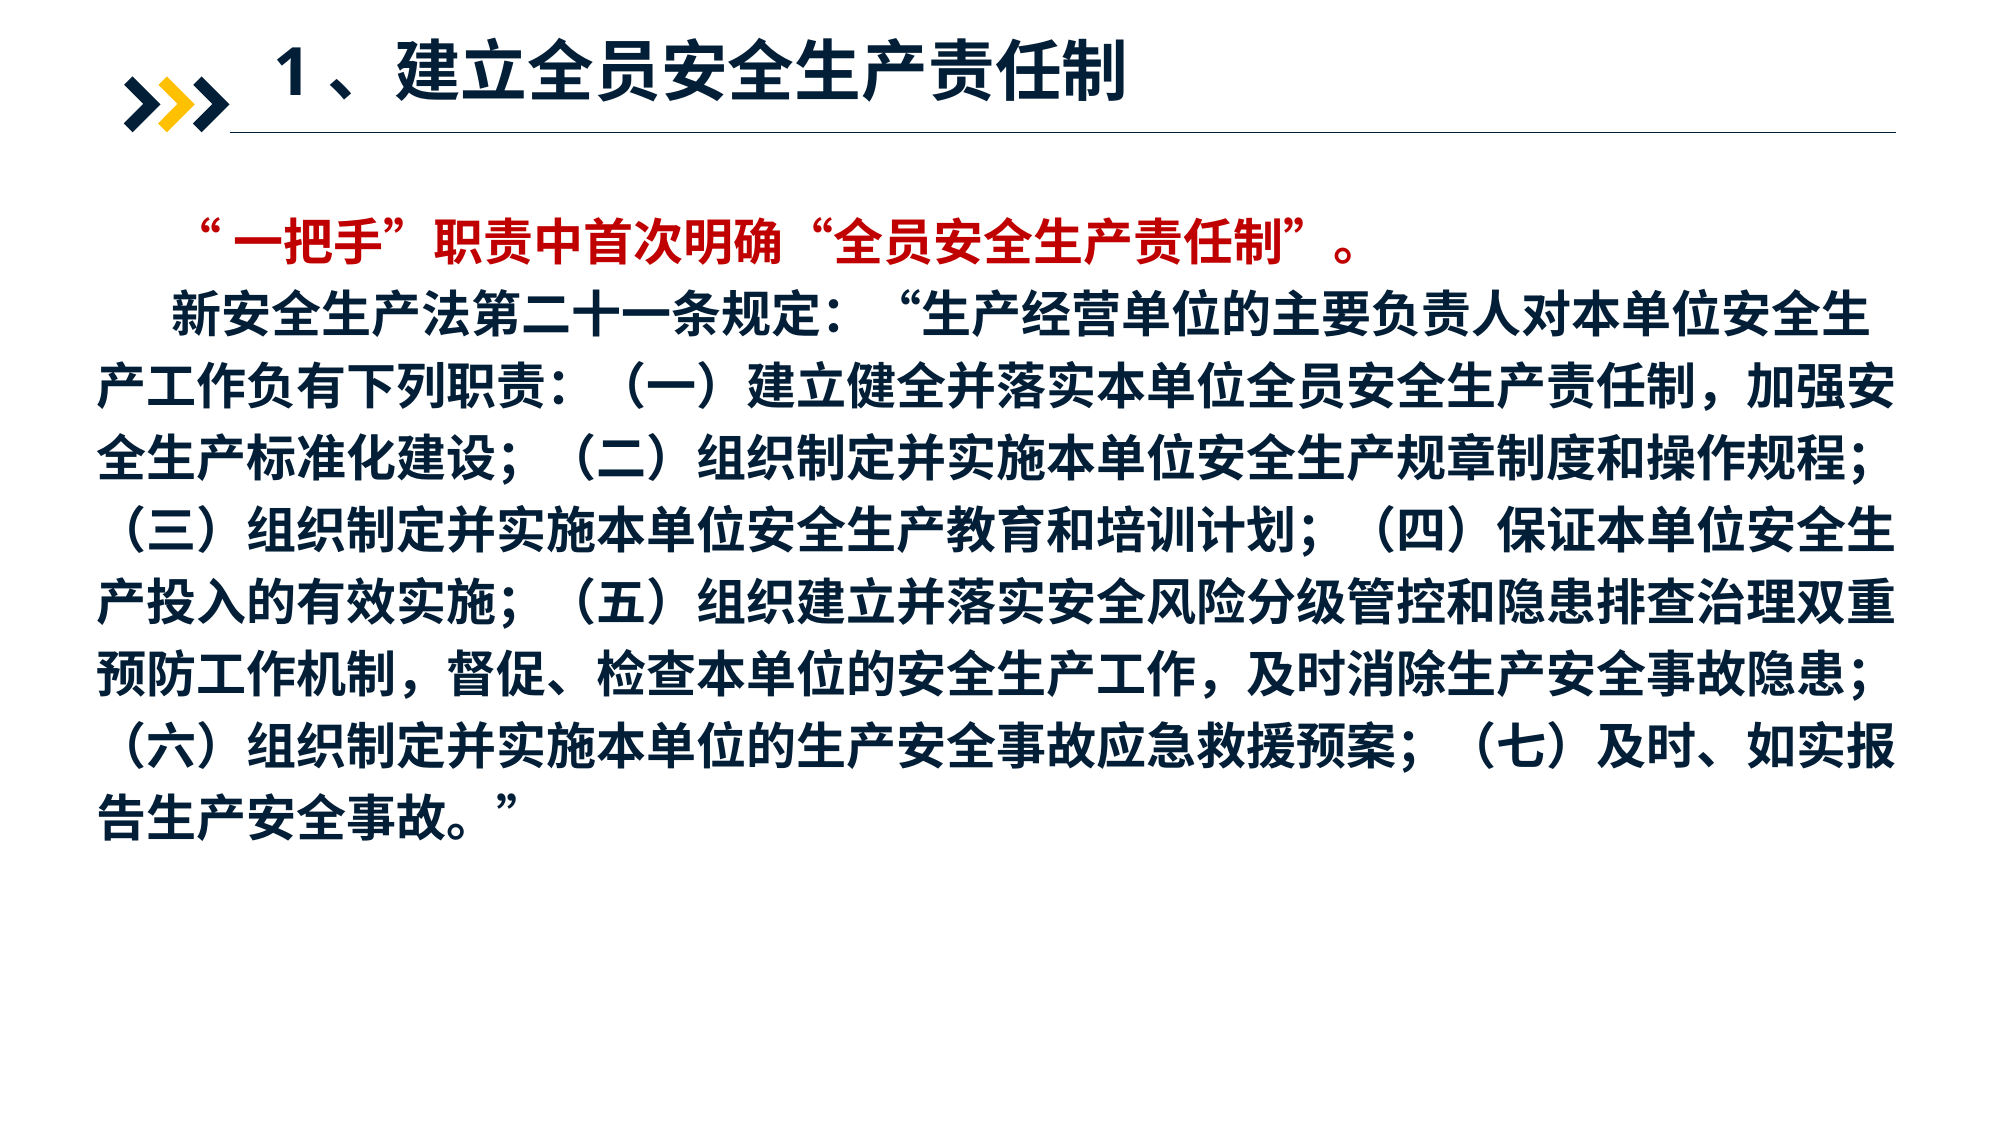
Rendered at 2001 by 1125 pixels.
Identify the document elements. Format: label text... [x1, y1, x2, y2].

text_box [123, 76, 1897, 133]
text_box 1、建立全员安全生产责任制 [262, 22, 1218, 76]
text_box “一把手”职责中首次明确“全员安全生产责任制”。 新安全生产法第二十一条规定：“生产经营单位的主要负责人对本单位安全生产工作负有下列职责：（一）建立健全并落实本单位全员安全生产责任制，加强安全生产标准化建设；（二）组织制定并实施本单位安全生产规章制度和操作规程；（三）组织制定并实施本单位安全生产教育和培训计划；（四）保证本单位安全生产投入的有效实施；（五）组织建立并落实安全风险分级管控和隐患排查治理双重预防工作机制，督促、检查本单位的安全生产工作，及时消除生产安全事故隐患；（六）组织制定并实施本单位的生产安全事故应急救援预案；（七）及时、如实报告生产安全事故。” [81, 191, 1919, 854]
